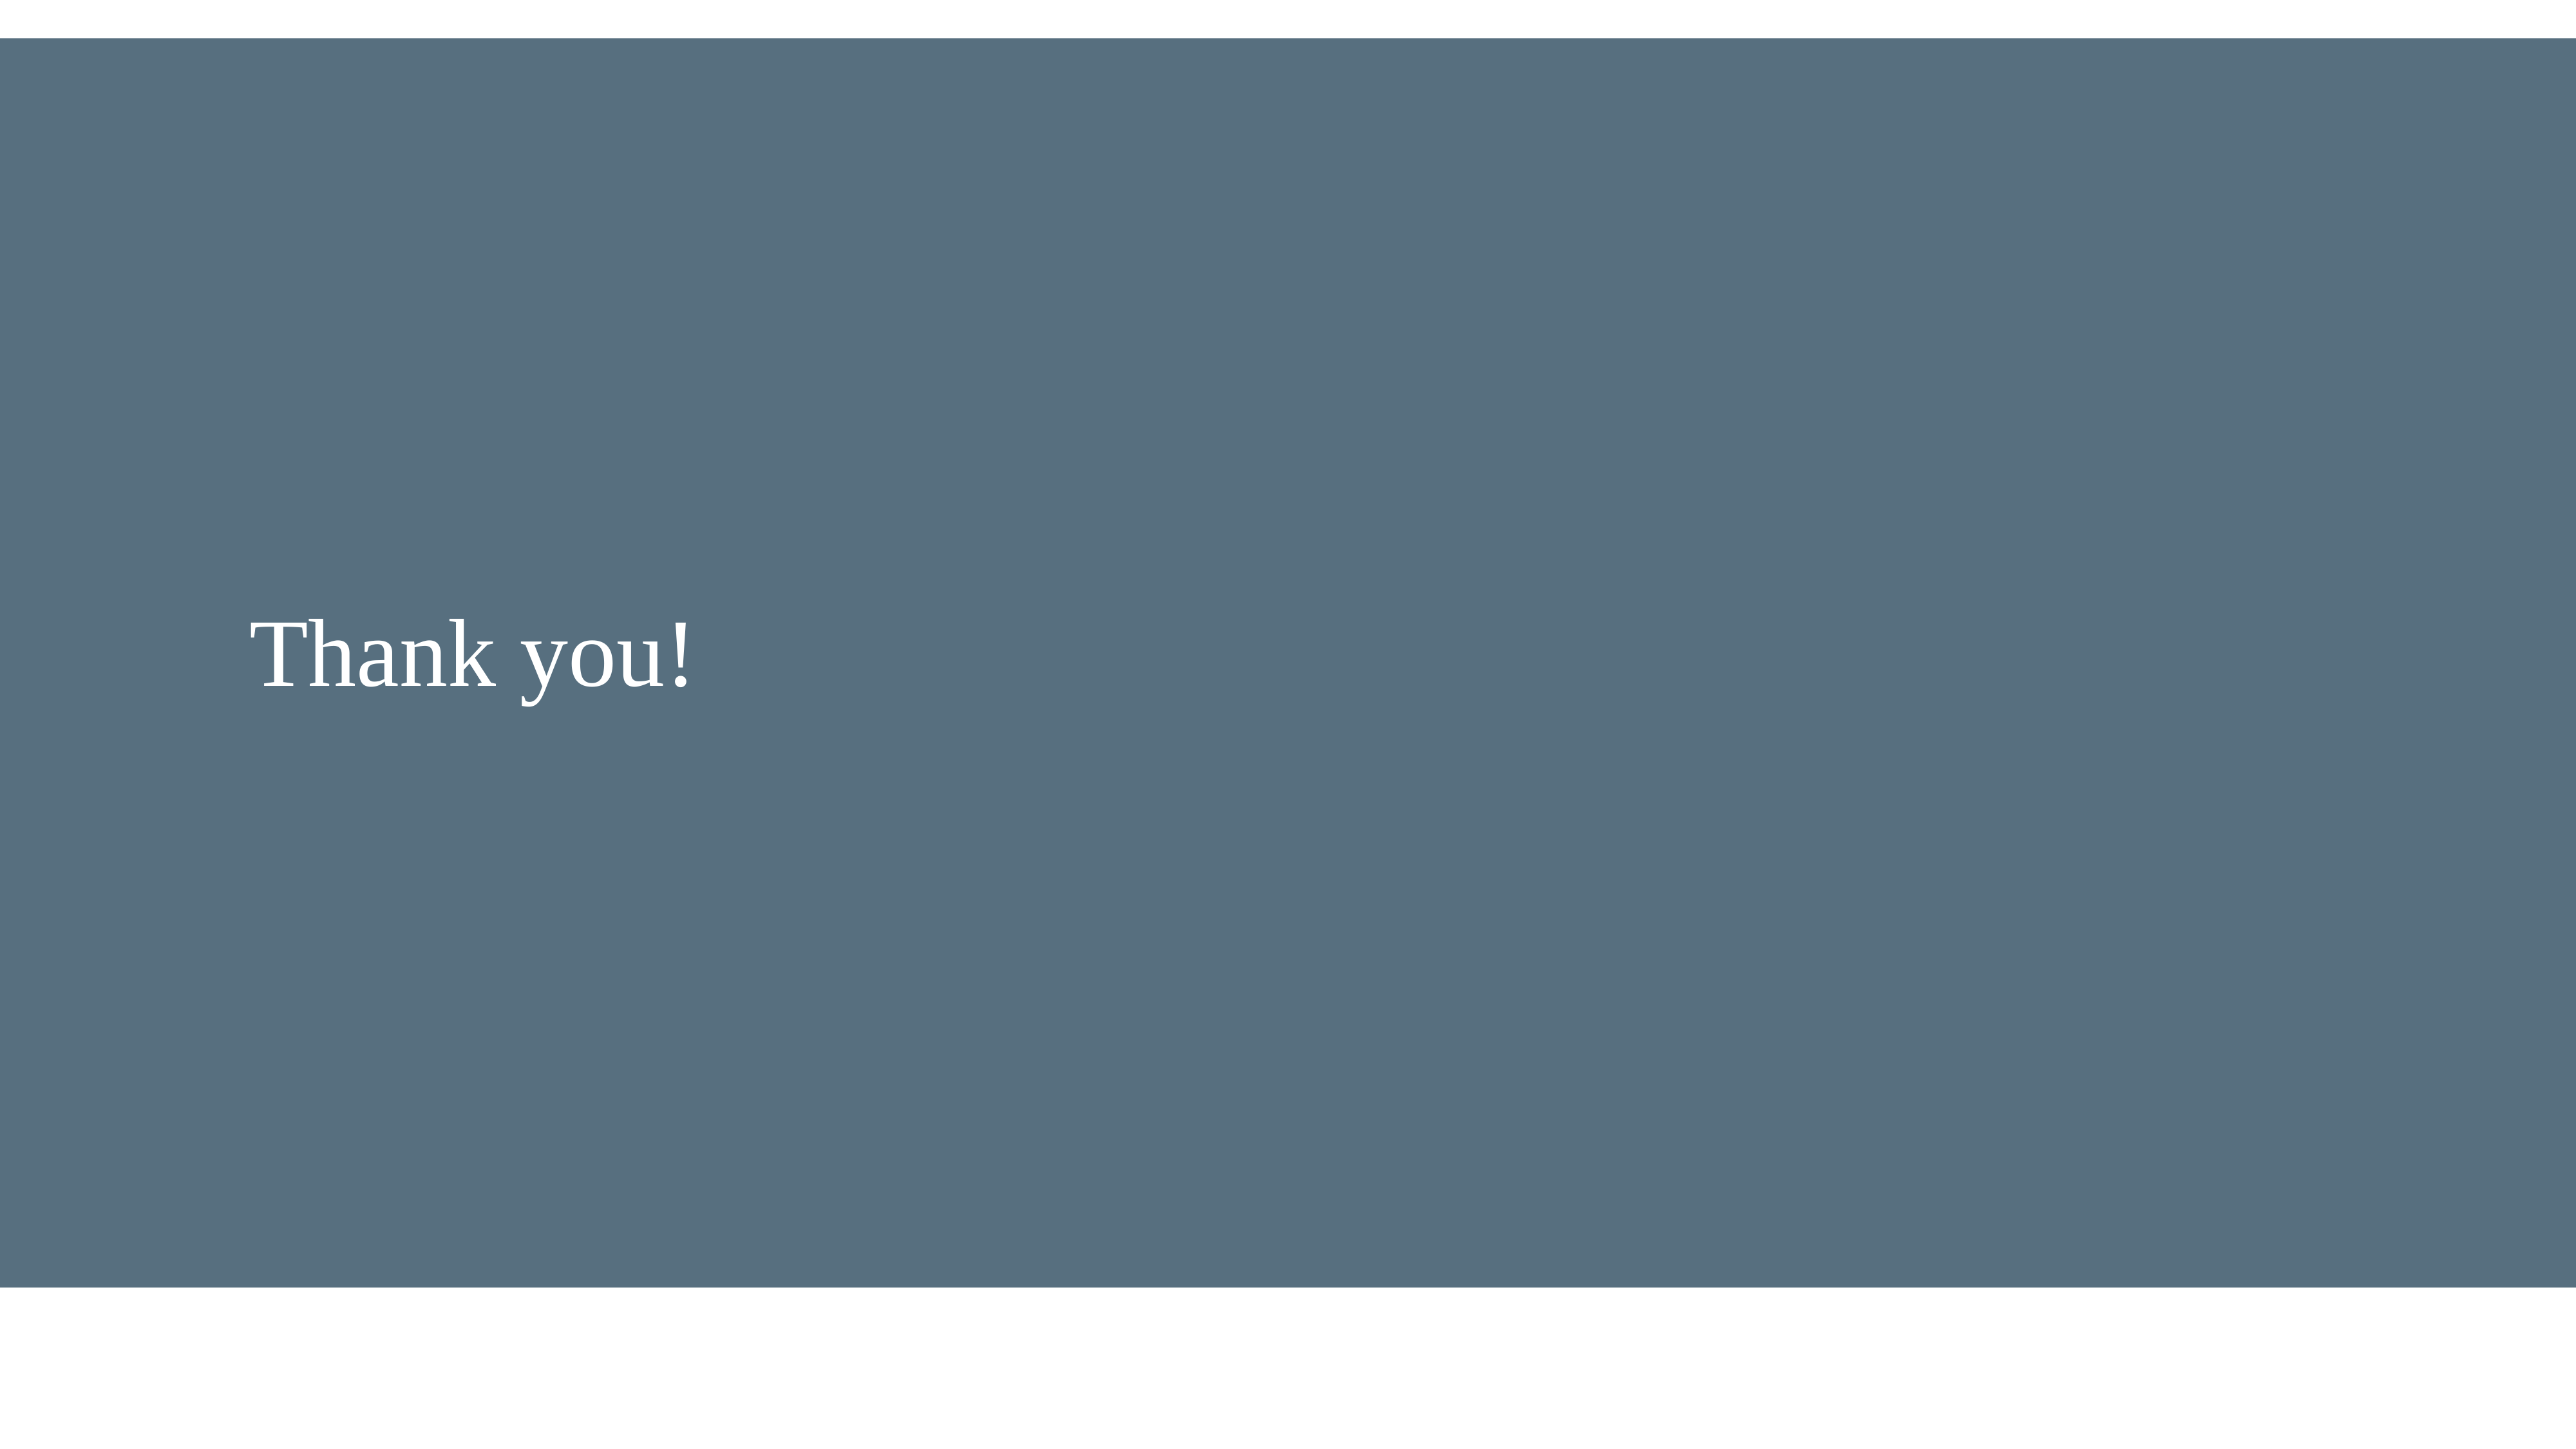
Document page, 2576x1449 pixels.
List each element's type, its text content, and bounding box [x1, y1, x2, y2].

title Thank you! [239, 584, 2413, 923]
